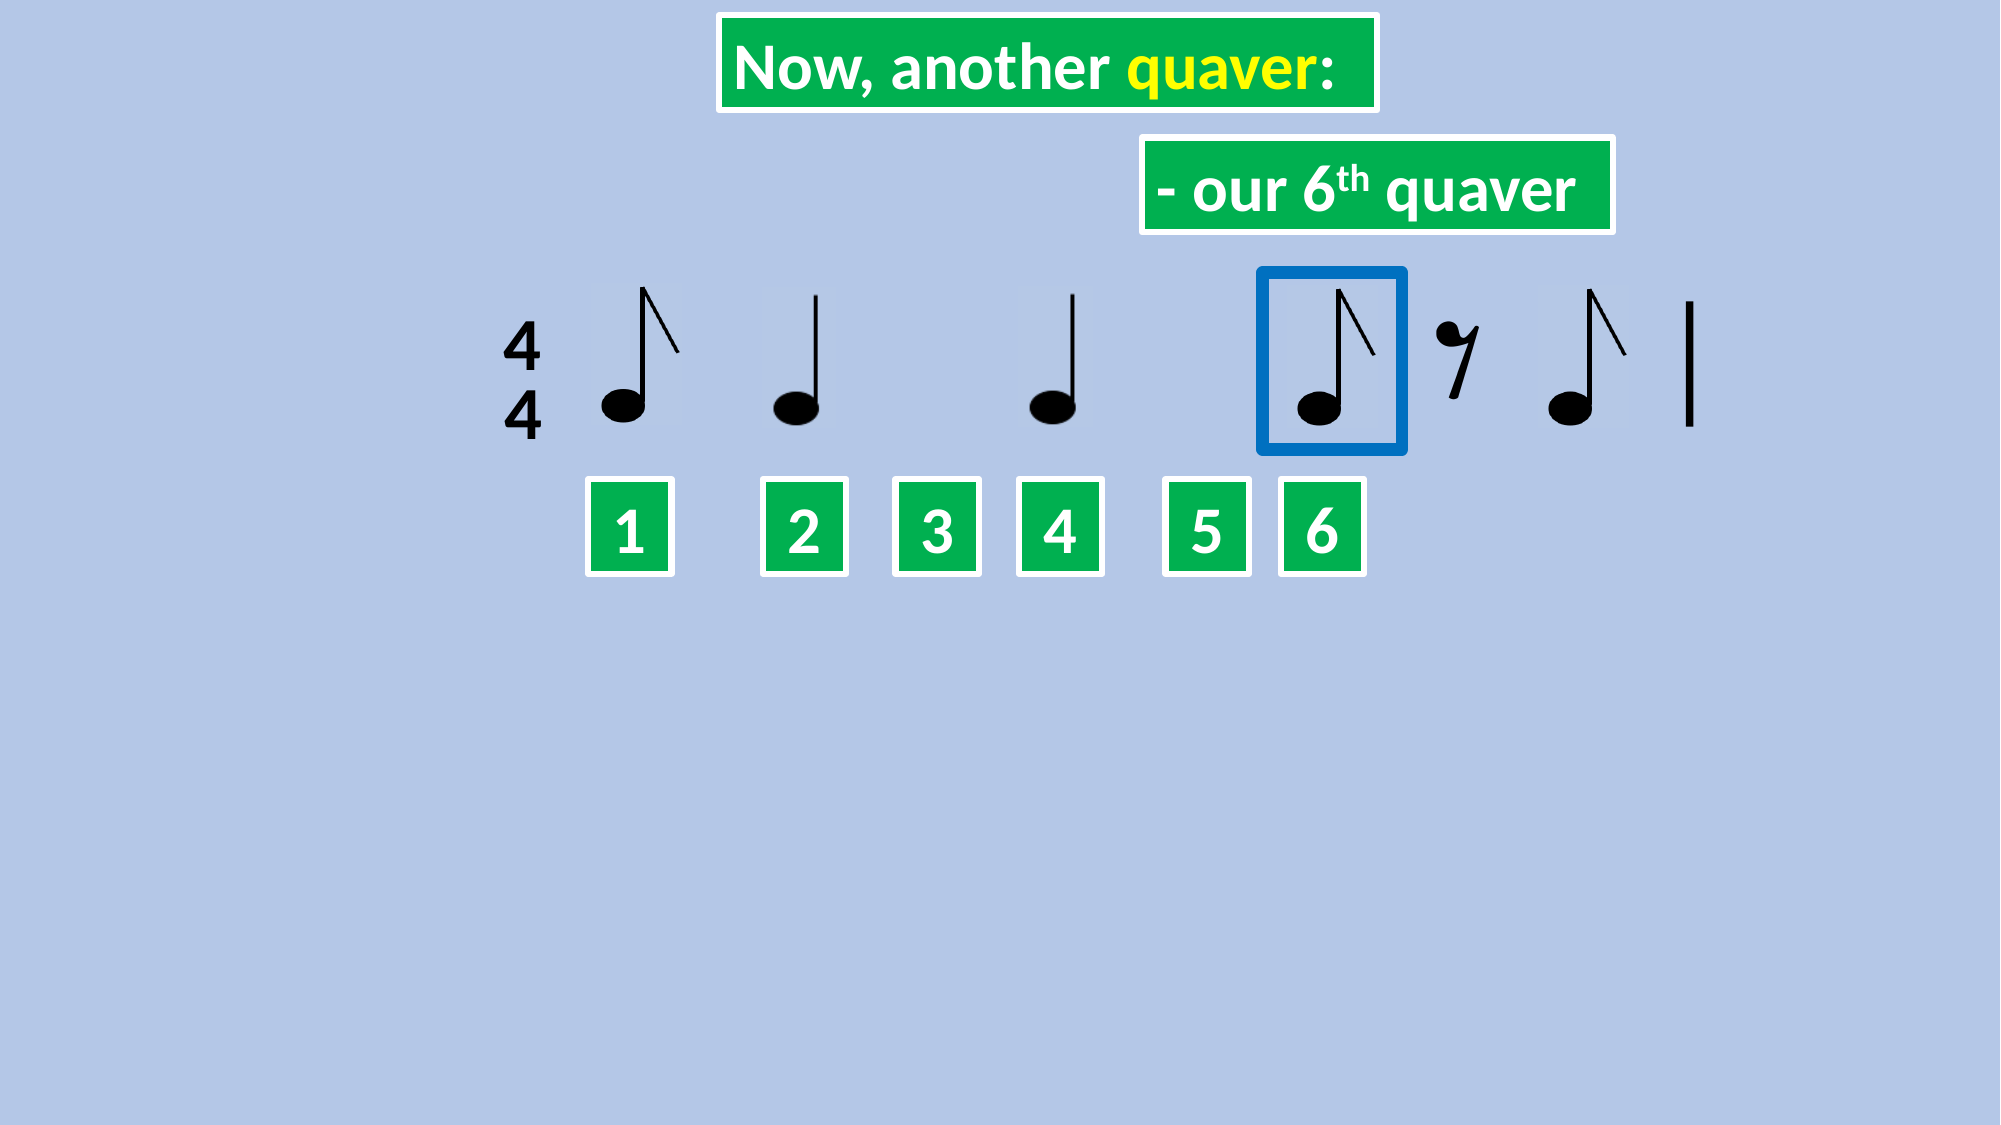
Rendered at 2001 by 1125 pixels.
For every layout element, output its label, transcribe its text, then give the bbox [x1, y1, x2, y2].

picture [1018, 286, 1093, 427]
text_box 2 [762, 479, 847, 574]
picture [591, 283, 682, 425]
text_box 4 [488, 287, 571, 371]
picture [1538, 285, 1629, 428]
text_box [1685, 300, 1694, 428]
text_box 1 [588, 479, 672, 574]
picture [1287, 285, 1378, 428]
text_box 4 [1018, 479, 1103, 574]
text_box 4 [489, 357, 572, 441]
text_box 3 [895, 479, 979, 574]
text_box 6 [1280, 479, 1364, 574]
text_box [1262, 272, 1402, 450]
text_box - our 6th quaver [1142, 137, 1613, 233]
picture [762, 287, 836, 428]
picture [1434, 319, 1481, 403]
text_box Now, another quaver: [718, 15, 1378, 110]
text_box 5 [1165, 479, 1249, 574]
